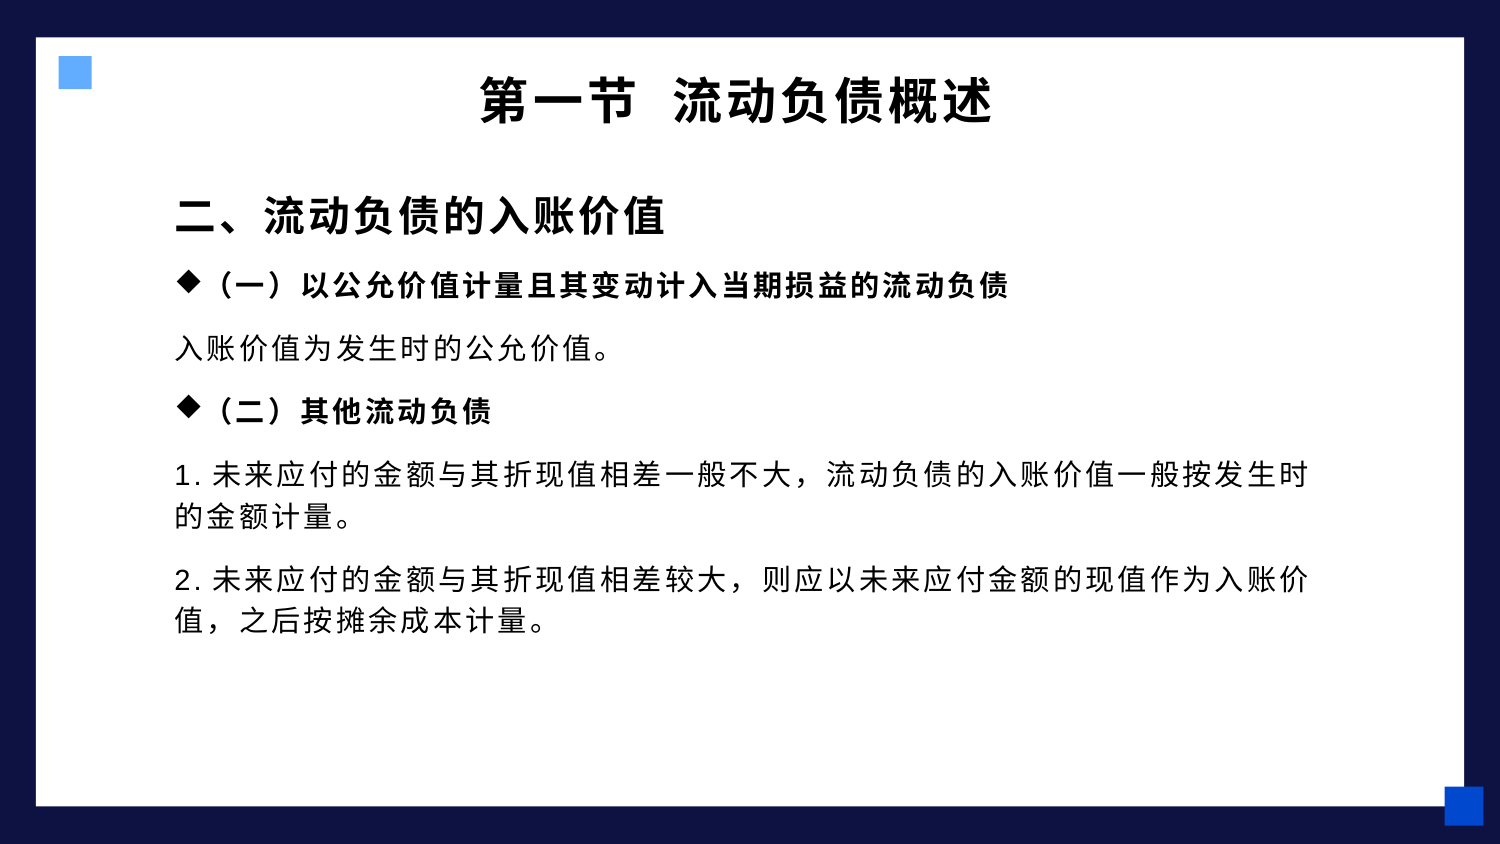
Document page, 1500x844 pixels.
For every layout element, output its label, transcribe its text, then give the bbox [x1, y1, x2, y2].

list 二、流动负债的入账价值 （一）以公允价值计量且其变动计入当期损益的流动负债 入账价值为发生时的公允价值。 （二）其他流动负债 1.未来应付的金额与其折现值相差一般不大，流动负债的入账价值一般按发生时的金额计量。 2.未来应付的金额与其折现值相差较大，则应以未来应付金额的现值作为入账价值，之后按摊余成本计量。 [157, 179, 1343, 604]
title 第一节 流动负债概述 [141, 48, 1327, 138]
